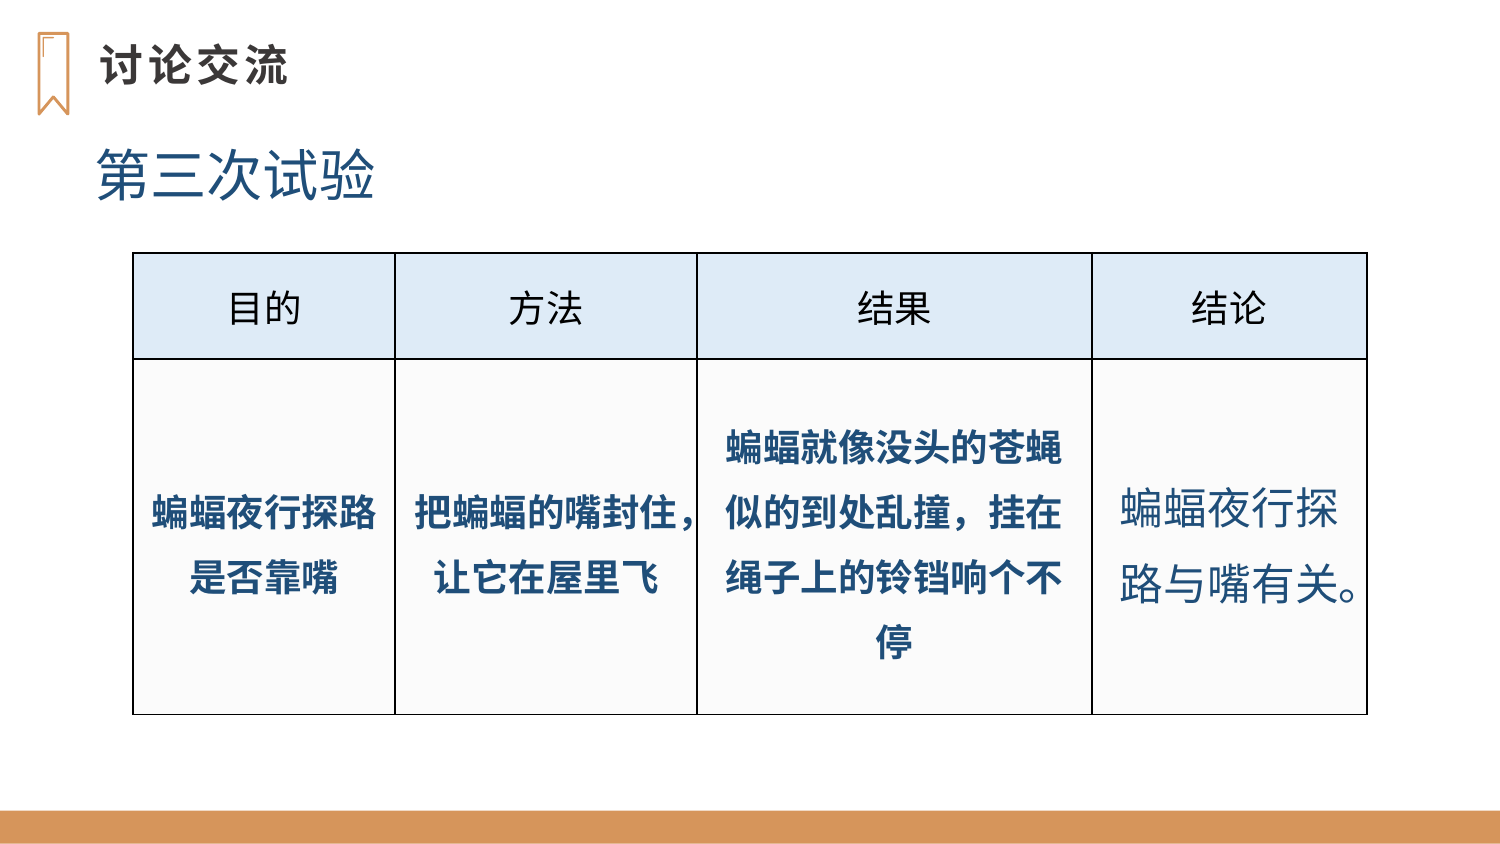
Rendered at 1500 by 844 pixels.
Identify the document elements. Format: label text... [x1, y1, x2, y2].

text_box 讨论交流 [88, 32, 301, 96]
table_cell 把蝙蝠的嘴封住，让它在屋里飞 [396, 360, 696, 714]
table_header 目的 [134, 254, 394, 358]
table_cell 蝙蝠夜行探路是否靠嘴 [134, 360, 394, 714]
table_header 结果 [698, 254, 1091, 358]
table_header 结论 [1093, 254, 1366, 358]
table_cell 蝙蝠就像没头的苍蝇似的到处乱撞，挂在绳子上的铃铛响个不停 [698, 360, 1091, 714]
table_header 方法 [396, 254, 696, 358]
table_cell 蝙蝠夜行探路与嘴有关。 [1093, 360, 1366, 714]
text_box 第三次试验 [82, 134, 407, 214]
